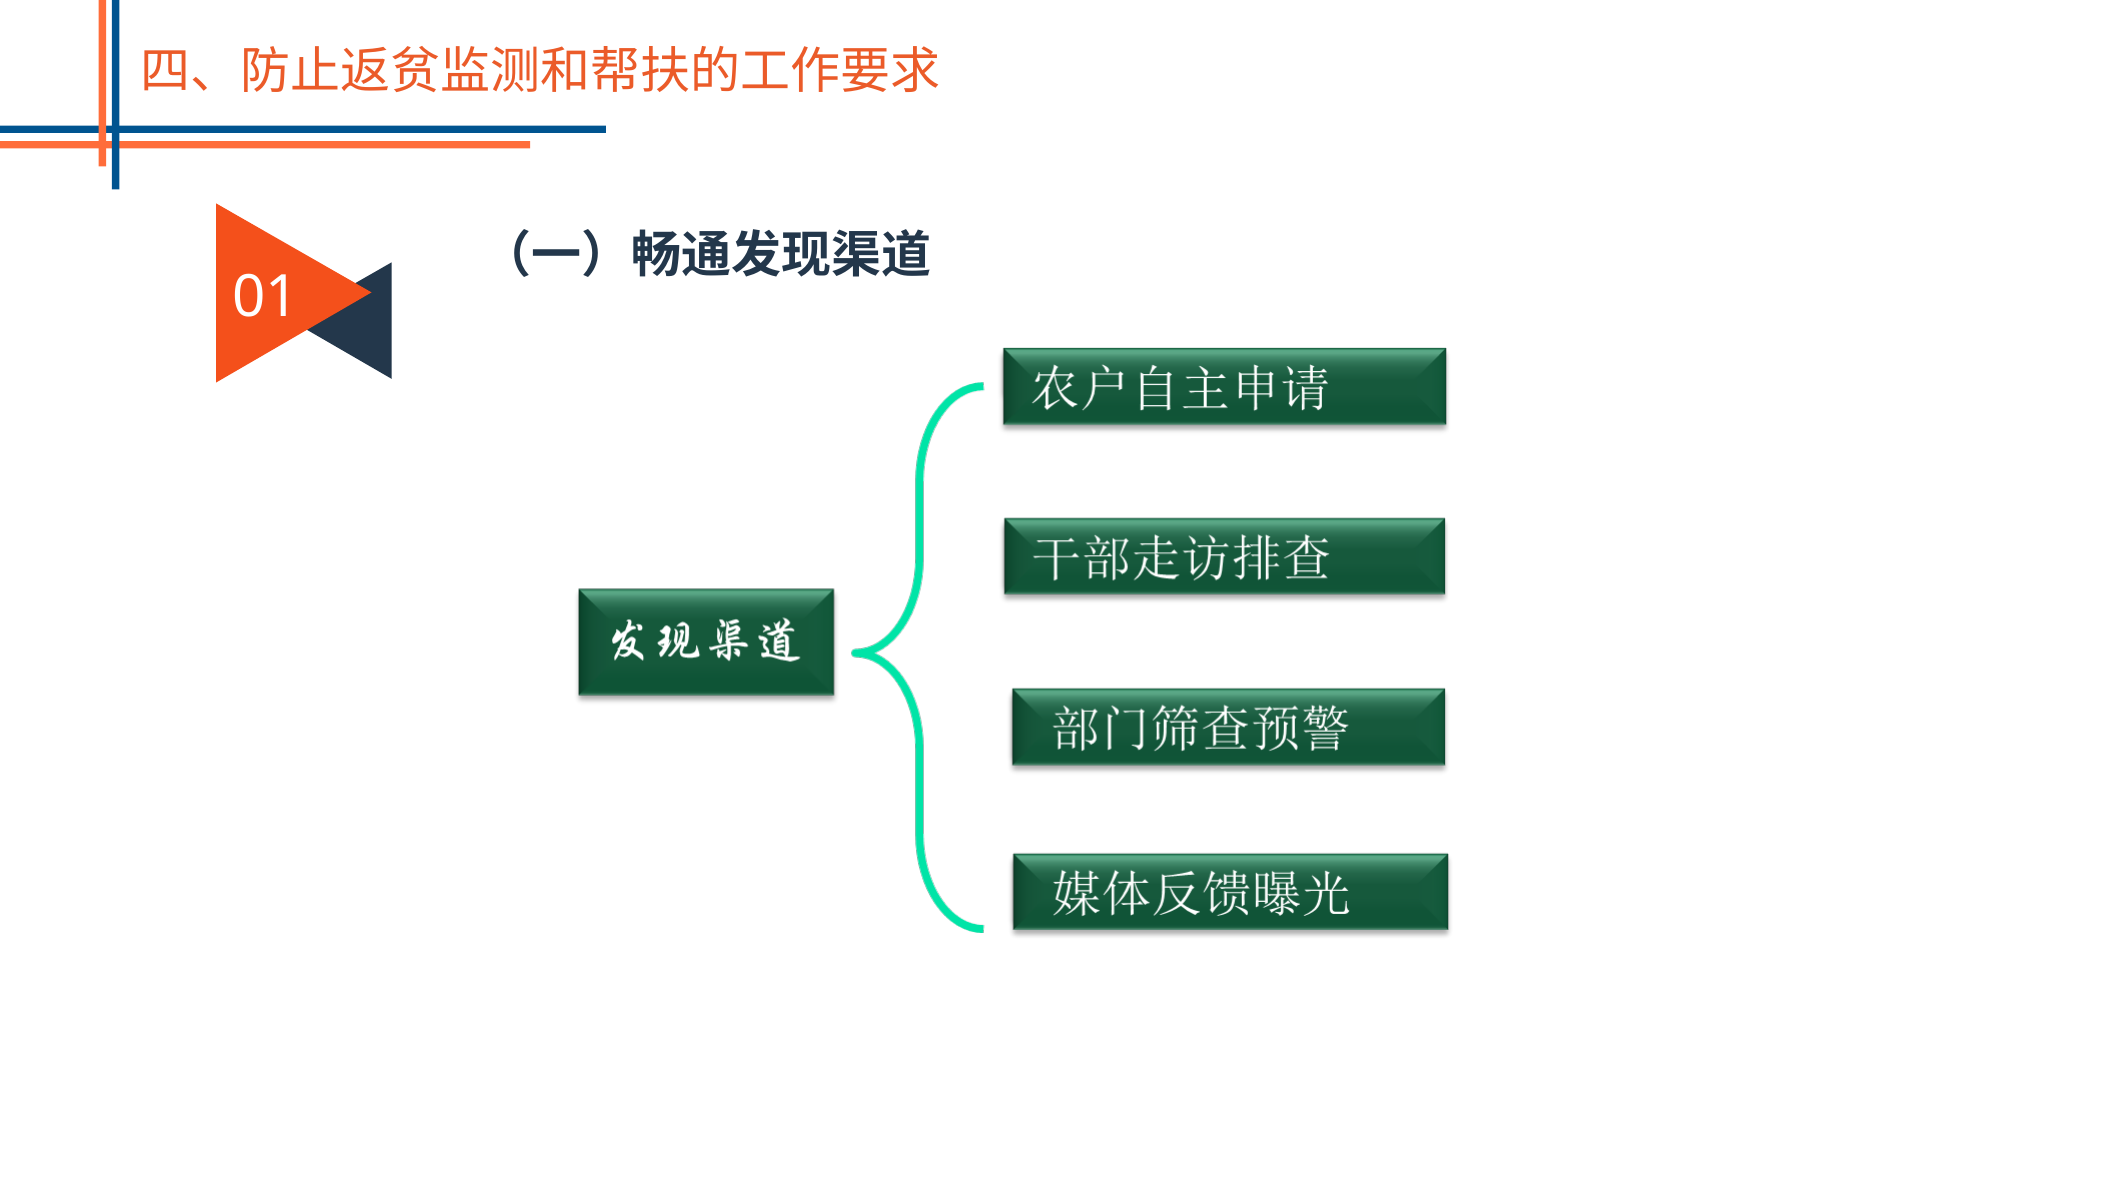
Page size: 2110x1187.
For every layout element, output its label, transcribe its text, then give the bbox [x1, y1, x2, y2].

text_box 01 [216, 203, 372, 383]
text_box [0, 0, 1457, 190]
text_box [307, 262, 392, 379]
picture [569, 333, 1457, 963]
text_box （一）畅通发现渠道 [466, 215, 947, 290]
